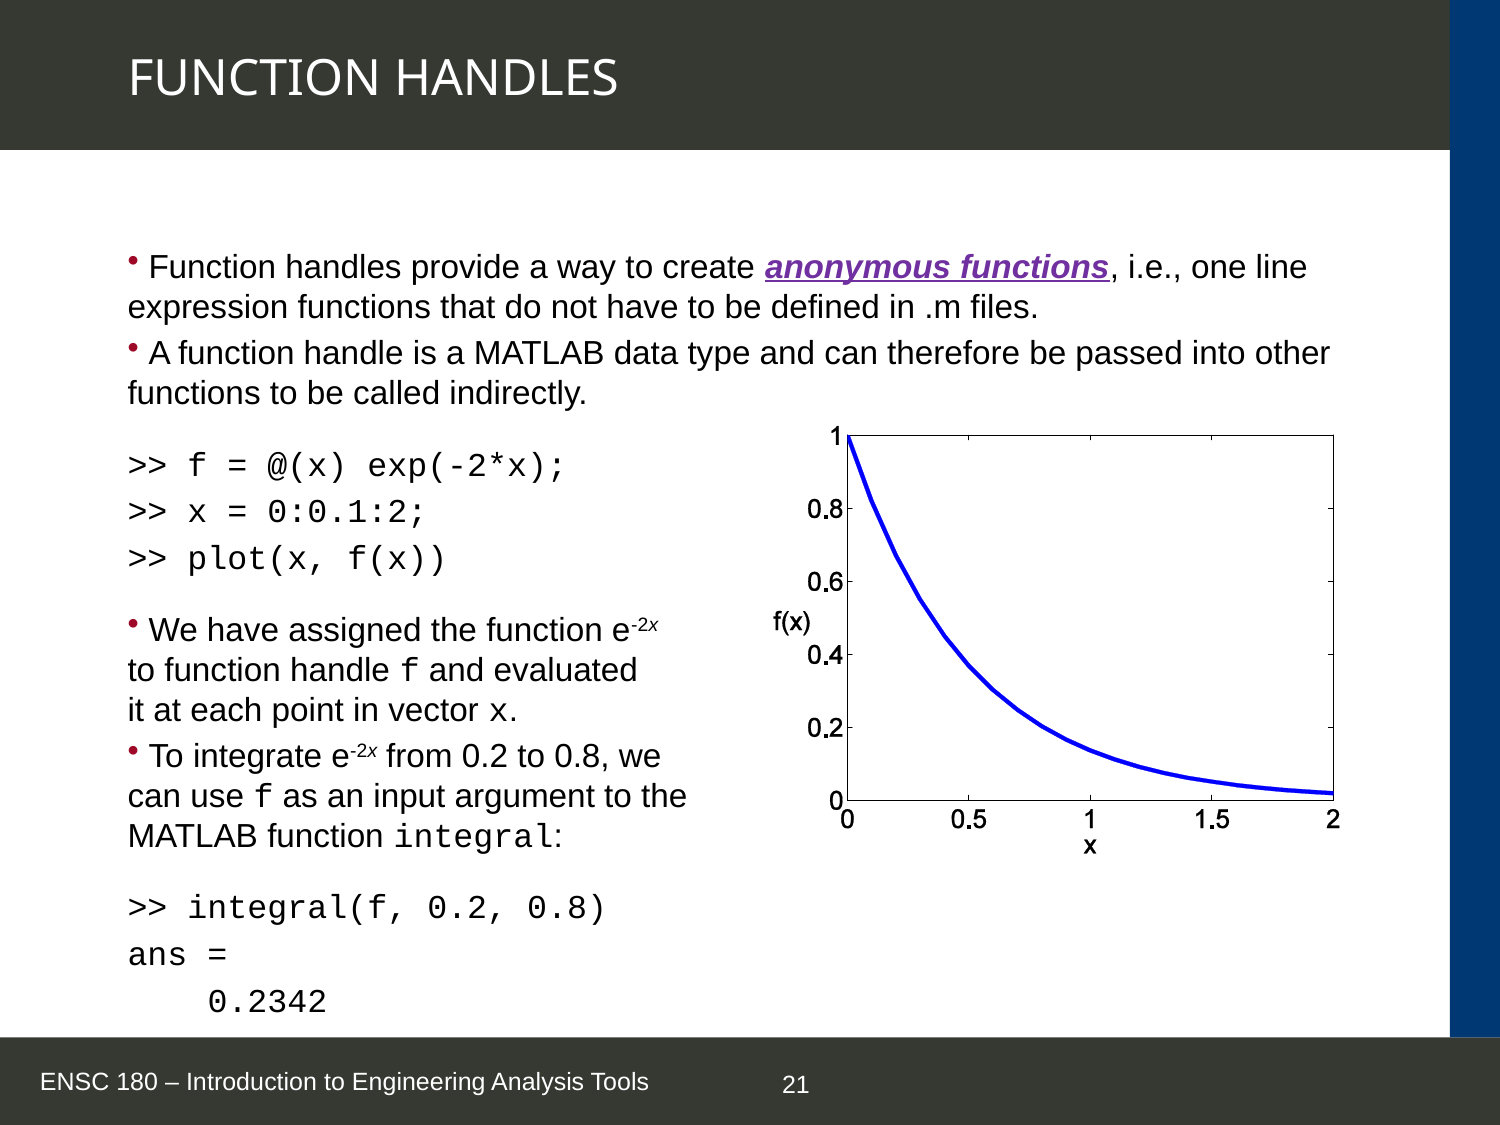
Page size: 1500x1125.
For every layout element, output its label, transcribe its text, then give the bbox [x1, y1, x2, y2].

title FUNCTION HANDLES [112, 37, 1450, 138]
picture [765, 400, 1393, 861]
footer ENSC 180 – Introduction to Engineering Analysis Tools [24, 1057, 740, 1113]
list Function handles provide a way to create anonymous functions, i.e., one line expression functions that do not have to be defined in .m files. A function handle is a MATLAB data type and can therefore be passed into other functions to be called indirectly. >> f = @(x) exp(-2*x); >> x = 0:0.1:2; >> plot(x, f(x)) We have assigned the function e-2x to function handle f and evaluated it at each point in vector x. To integrate e-2x from 0.2 to 0.8, we can use f as an input argument to the MATLAB function integral: >> integral(f, 0.2, 0.8) ans = 0.2342 [112, 237, 1388, 1029]
